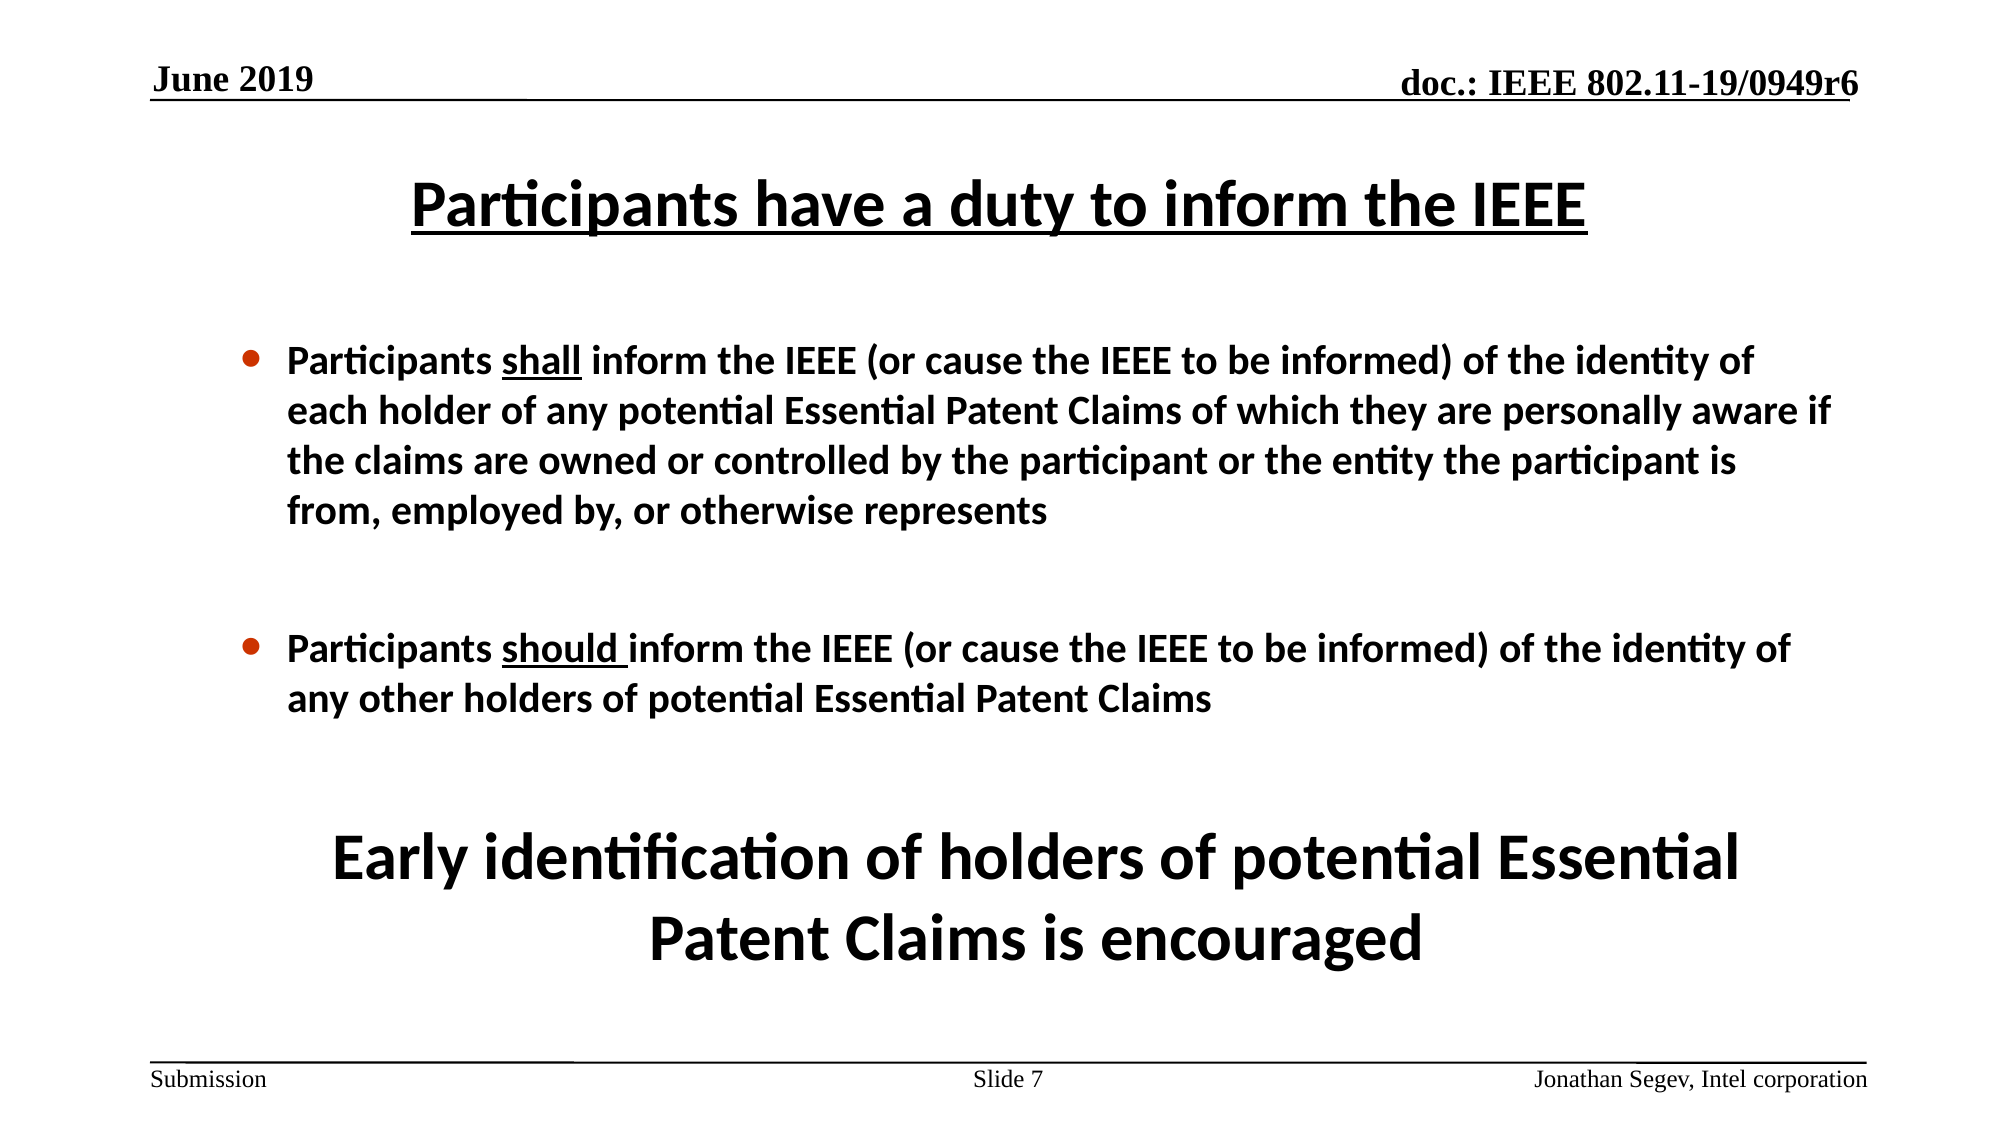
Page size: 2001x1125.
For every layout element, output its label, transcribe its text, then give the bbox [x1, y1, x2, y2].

slide_number Slide 7 [950, 1061, 1067, 1123]
list Participants shall inform the IEEE (or cause the IEEE to be informed) of the identity of each holder of any potential Essential Patent Claims of which they are personally aware if the claims are owned or controlled by the participant or the entity the participant is from, employed by, or otherwise represents Participants should inform the IEEE (or cause the IEEE to be informed) of the identity of any other holders of potential Essential Patent Claims Early identification of holders of potential Essential Patent Claims is encouraged [149, 324, 1850, 1000]
title Participants have a duty to inform the IEEE [149, 112, 1850, 288]
footer Jonathan Segev, Intel corporation [1171, 1061, 1869, 1093]
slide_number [152, 54, 563, 100]
